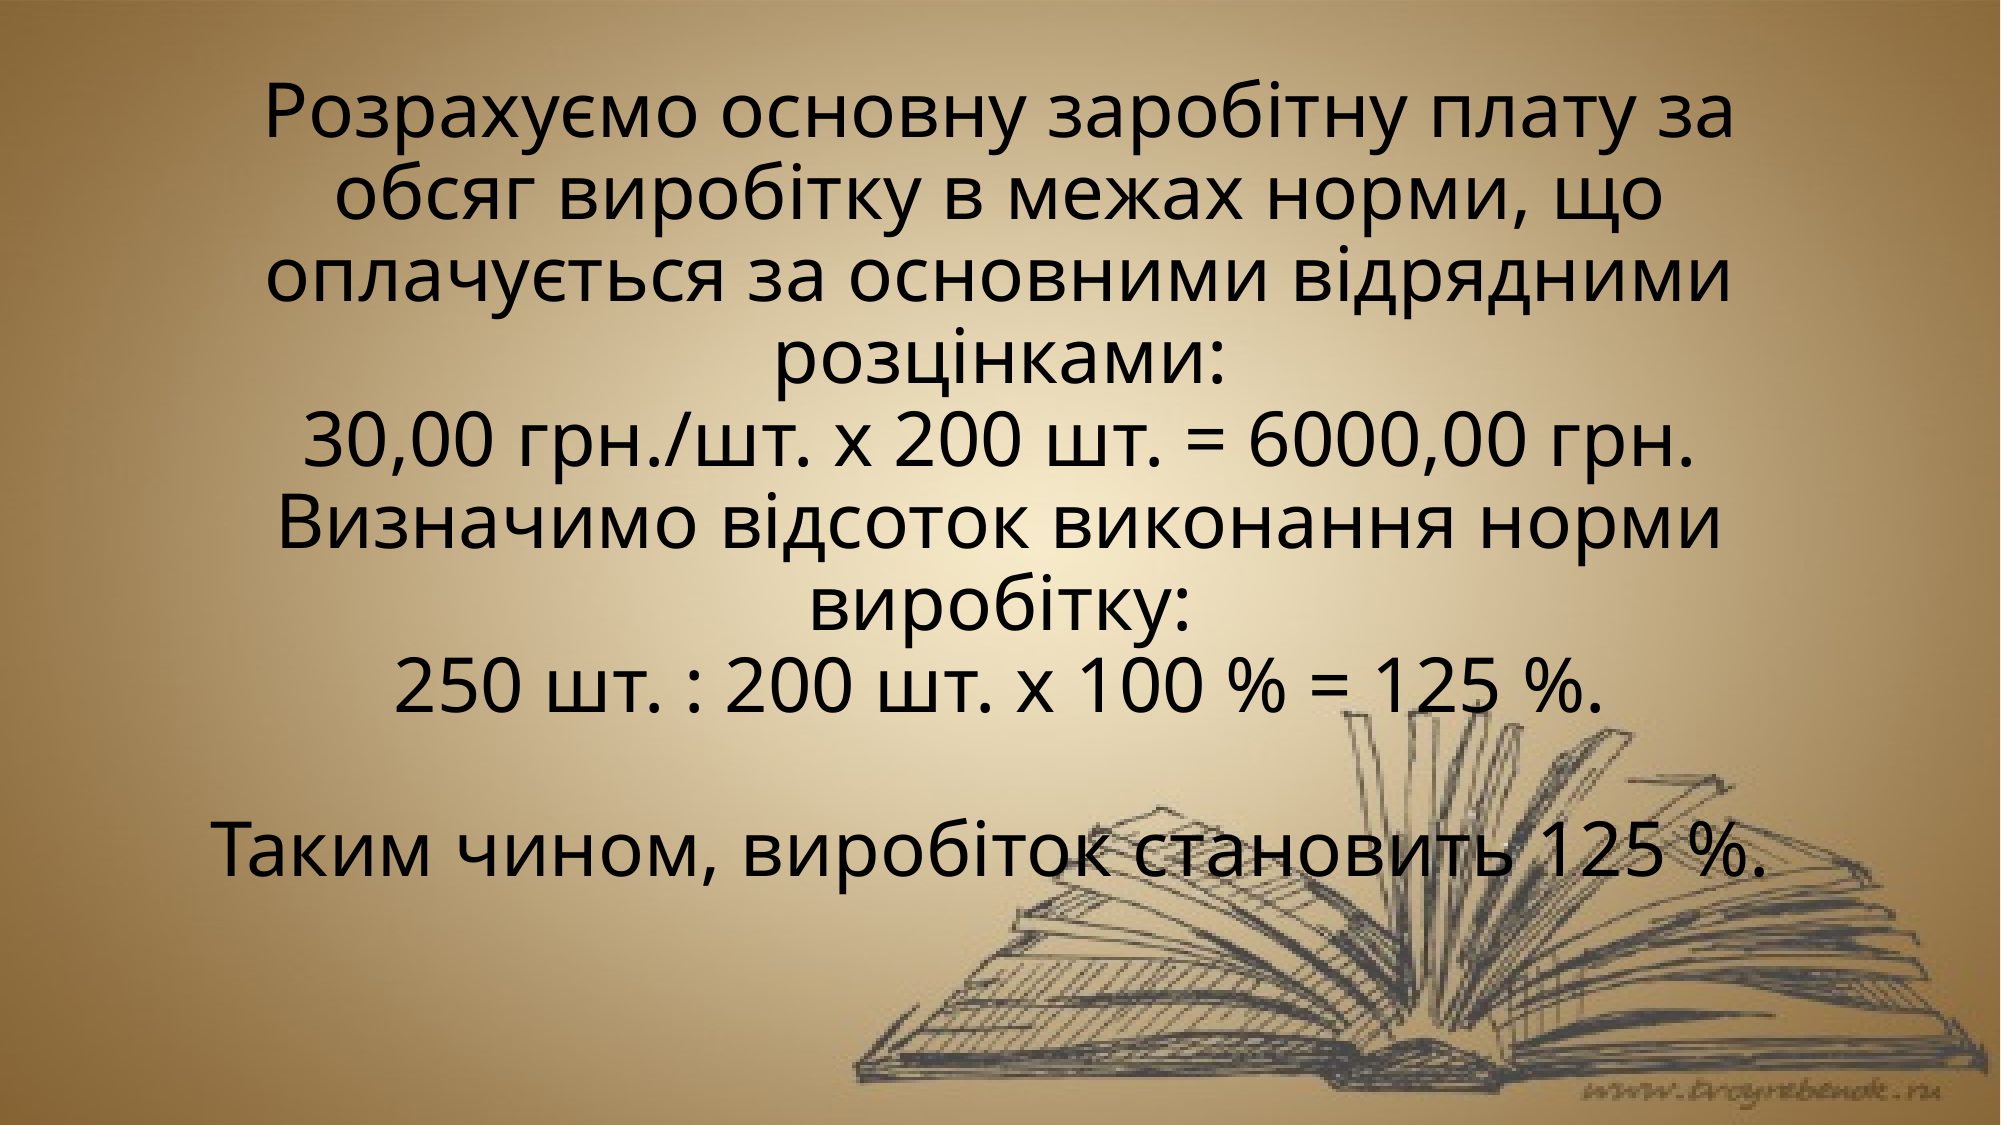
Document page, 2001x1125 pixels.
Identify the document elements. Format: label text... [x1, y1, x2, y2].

picture [0, 0, 2001, 1125]
title Розрахуємо основну заробітну плату за обсяг виробітку в межах норми, що оплачується за основними відрядними розцінками: 30,00 грн./шт. х 200 шт. = 6000,00 грн. Визначимо відсоток виконання норми виробітку: 250 шт. : 200 шт. х 100 % = 125 %. Таким чином, виробіток становить 125 %. [137, 59, 1863, 997]
